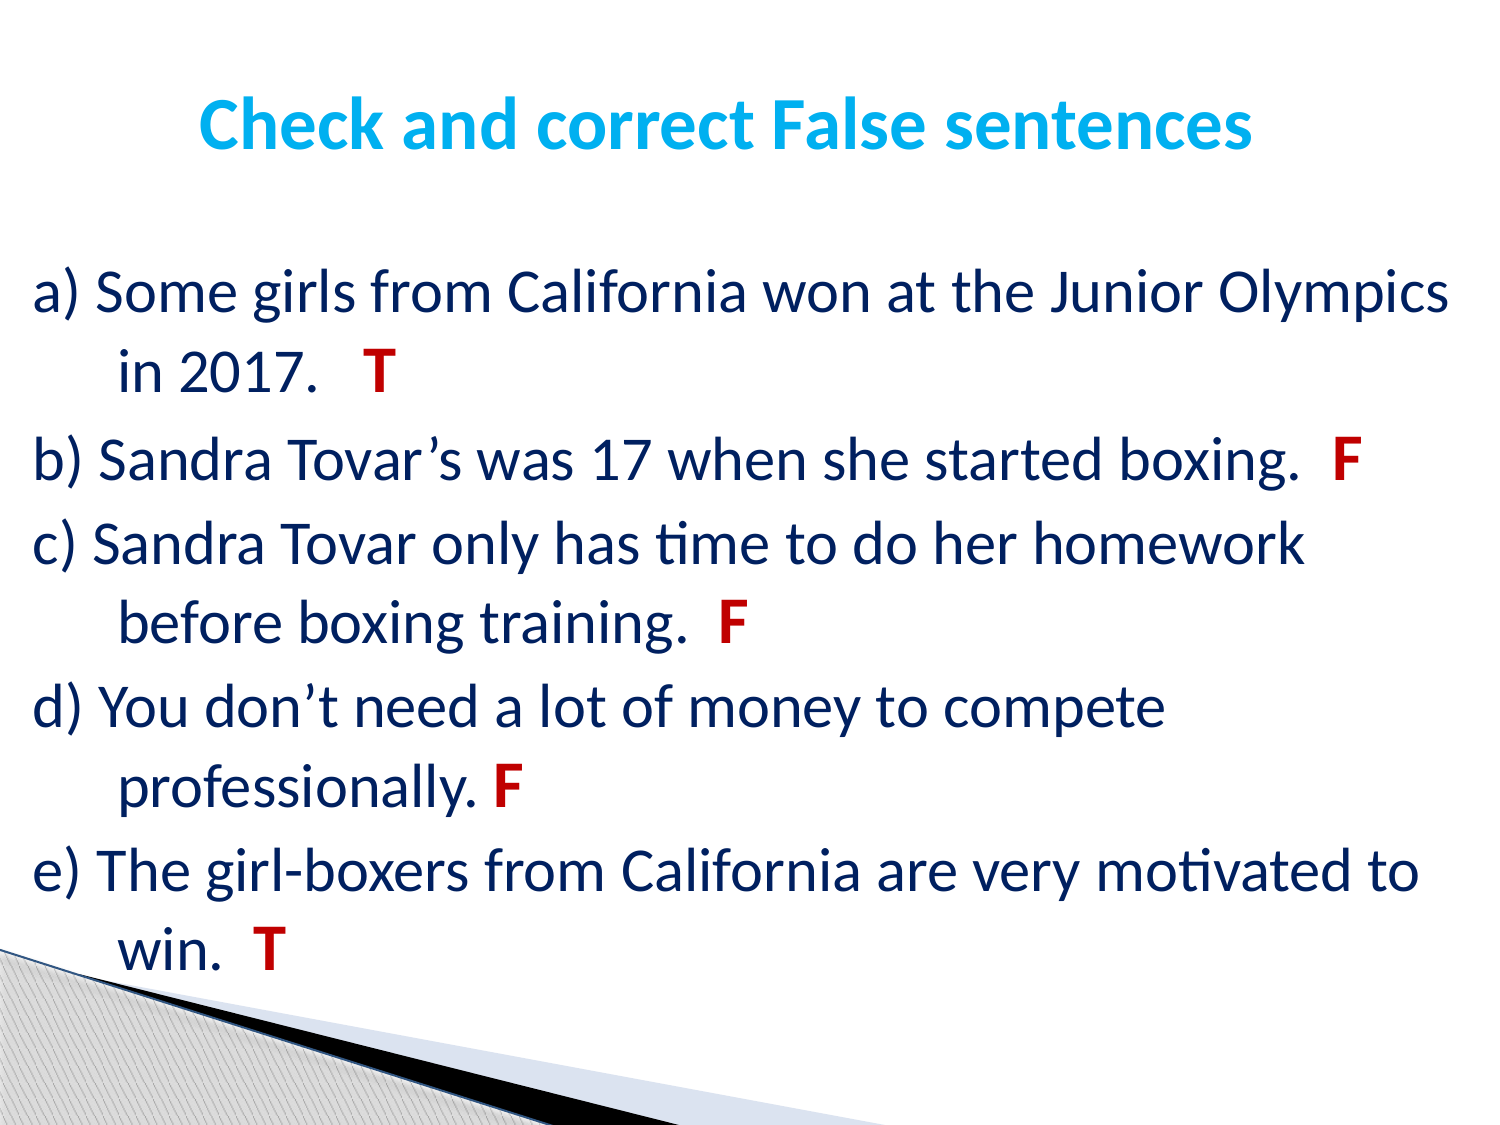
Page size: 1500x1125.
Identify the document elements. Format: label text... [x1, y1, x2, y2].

list a) Some girls from California won at the Junior Olympics in 2017. T b) Sandra Tovar’s was 17 when she started boxing. F c) Sandra Tovar only has time to do her homework before boxing training. F d) You don’t need a lot of money to compete professionally. F e) The girl-boxers from California are very motivated to win. T [0, 243, 1471, 1094]
title Check and correct False sentences [29, 30, 1425, 209]
